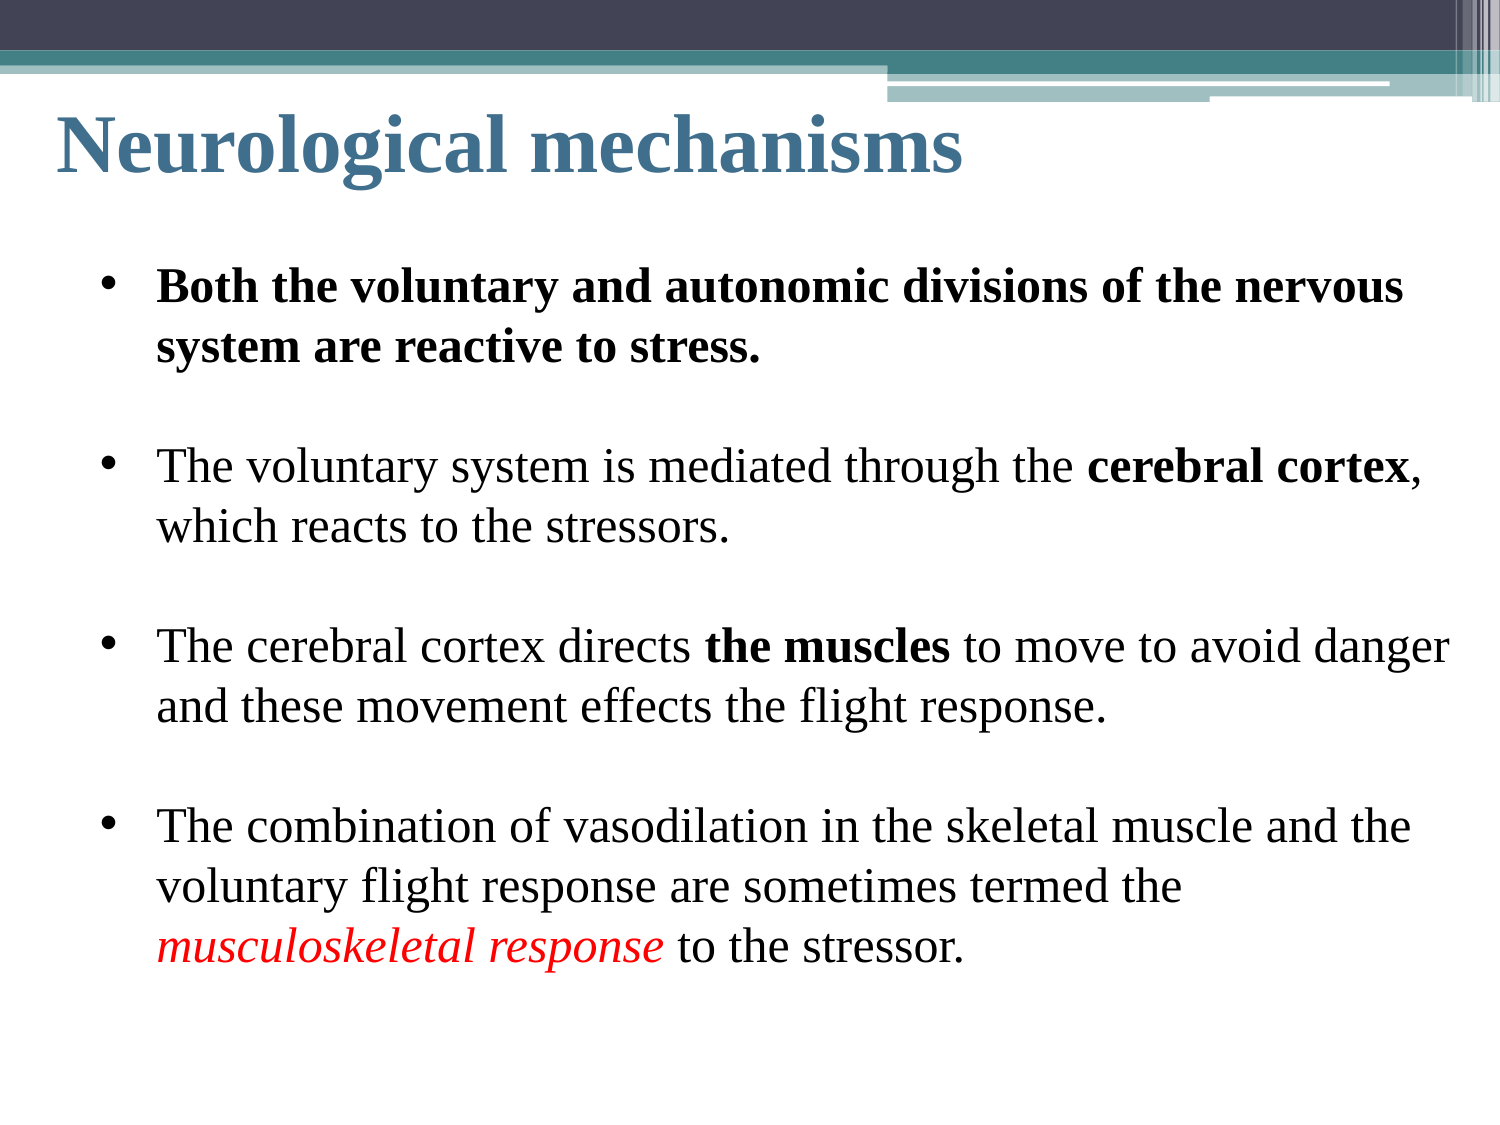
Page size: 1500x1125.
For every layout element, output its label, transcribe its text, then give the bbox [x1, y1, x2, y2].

title Neurological mechanisms [56, 88, 1444, 194]
list Both the voluntary and autonomic divisions of the nervous system are reactive to stress. The voluntary system is mediated through the cerebral cortex, which reacts to the stressors. The cerebral cortex directs the muscles to move to avoid danger and these movement effects the flight response. The combination of vasodilation in the skeletal muscle and the voluntary flight response are sometimes termed the musculoskeletal response to the stressor. [99, 252, 1462, 1040]
